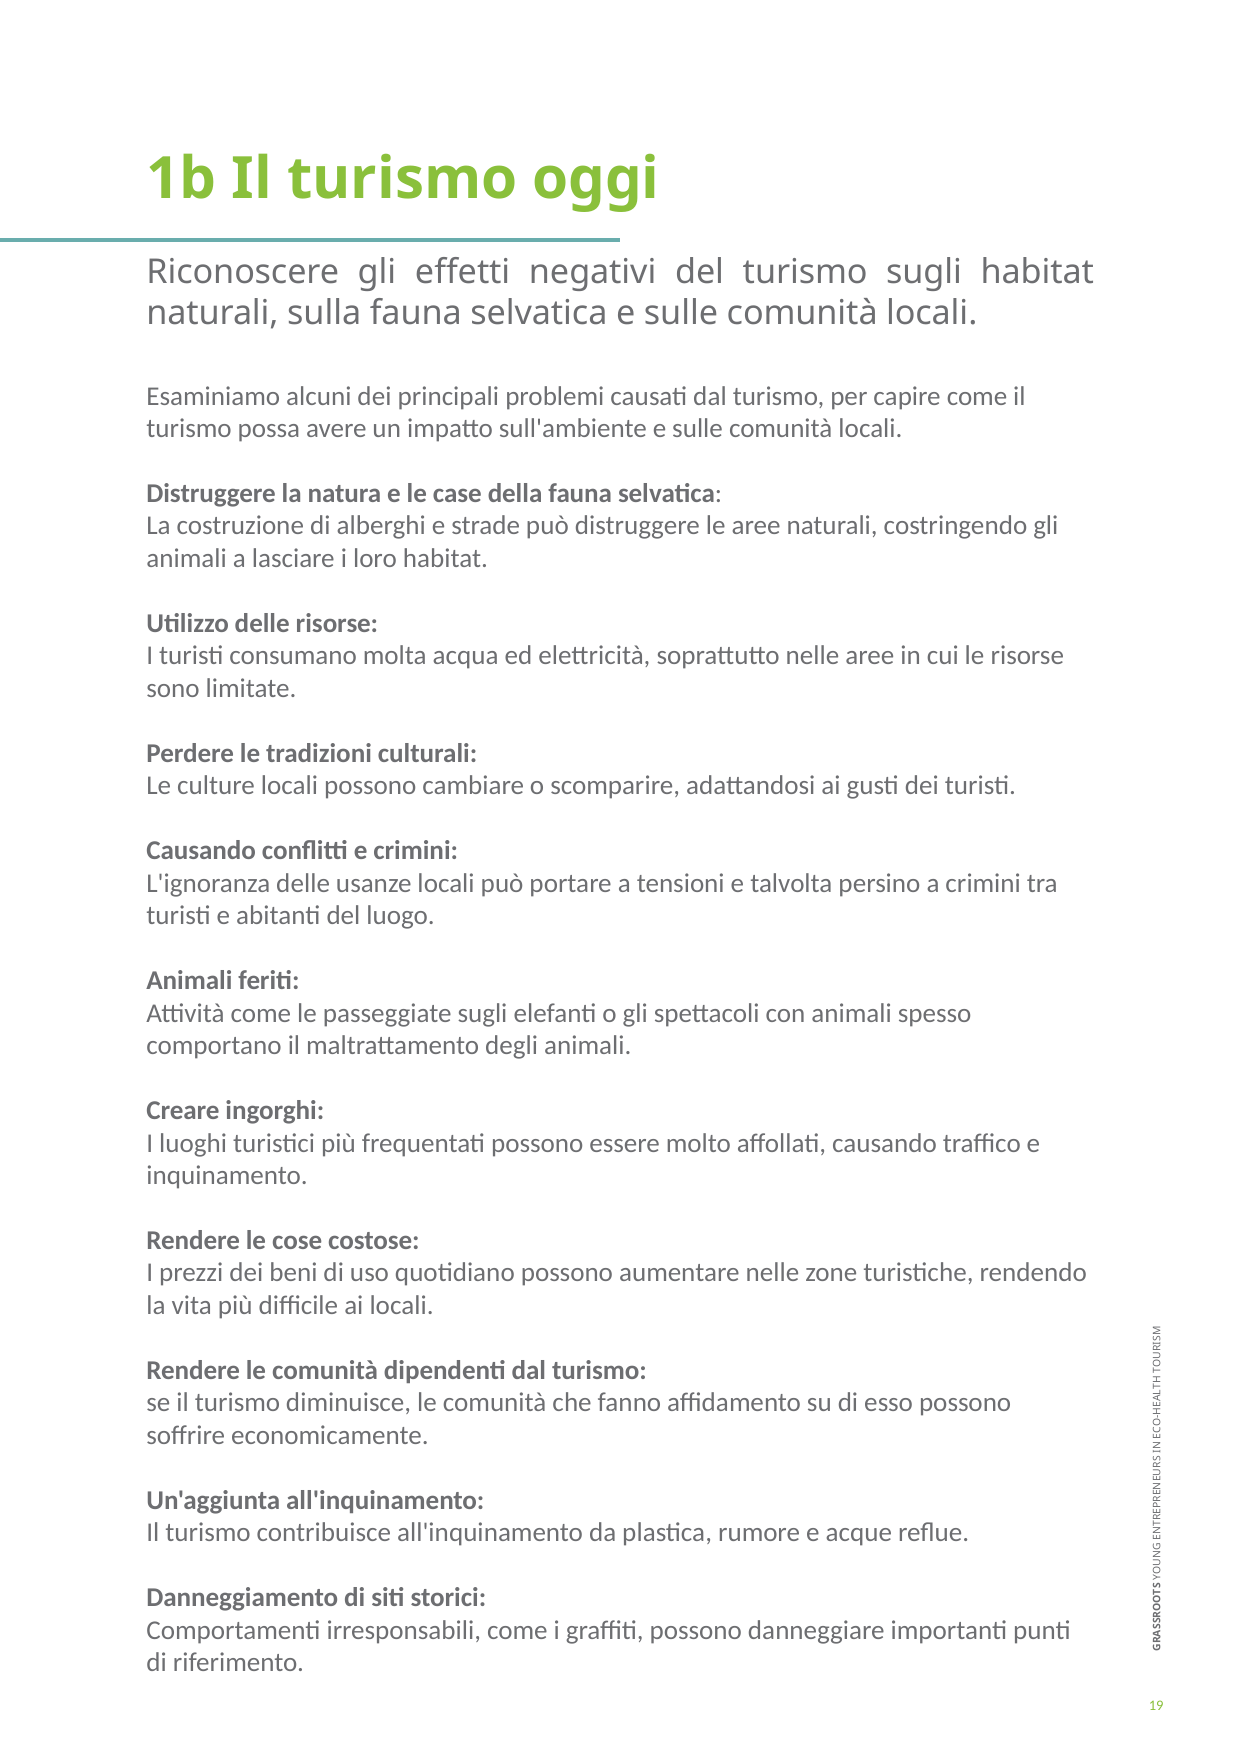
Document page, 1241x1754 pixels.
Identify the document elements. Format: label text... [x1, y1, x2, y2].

list Riconoscere gli effetti negativi del turismo sugli habitat naturali, sulla fauna selvatica e sulle comunità locali. [131, 242, 1109, 371]
text_box [0, 1359, 542, 1754]
list Esaminiamo alcuni dei principali problemi causati dal turismo, per capire come il turismo possa avere un impatto sull'ambiente e sulle comunità locali. Distruggere la natura e le case della fauna selvatica: La costruzione di alberghi e strade può distruggere le aree naturali, costringendo gli animali a lasciare i loro habitat. Utilizzo delle risorse: I turisti consumano molta acqua ed elettricità, soprattutto nelle aree in cui le risorse sono limitate. Perdere le tradizioni culturali: Le culture locali possono cambiare o scomparire, adattandosi ai gusti dei turisti. Causando conflitti e crimini: L'ignoranza delle usanze locali può portare a tensioni e talvolta persino a crimini tra turisti e abitanti del luogo. Animali feriti: Attività come le passeggiate sugli elefanti o gli spettacoli con animali spesso comportano il maltrattamento degli animali. Creare ingorghi: I luoghi turistici più frequentati possono essere molto affollati, causando traffico e inquinamento. Rendere le cose costose: I prezzi dei beni di uso quotidiano possono aumentare nelle zone turistiche, rendendo la vita più difficile ai locali. Rendere le comunità dipendenti dal turismo: se il turismo diminuisce, le comunità che fanno affidamento su di esso possono soffrire economicamente. Un'aggiunta all'inquinamento: Il turismo contribuisce all'inquinamento da plastica, rumore e acque reflue. Danneggiamento di siti storici: Comportamenti irresponsabili, come i graffiti, possono danneggiare importanti punti di riferimento. [131, 371, 1109, 1585]
slide_number 19 [1125, 1666, 1187, 1743]
list 1b Il turismo oggi [131, 132, 1109, 242]
